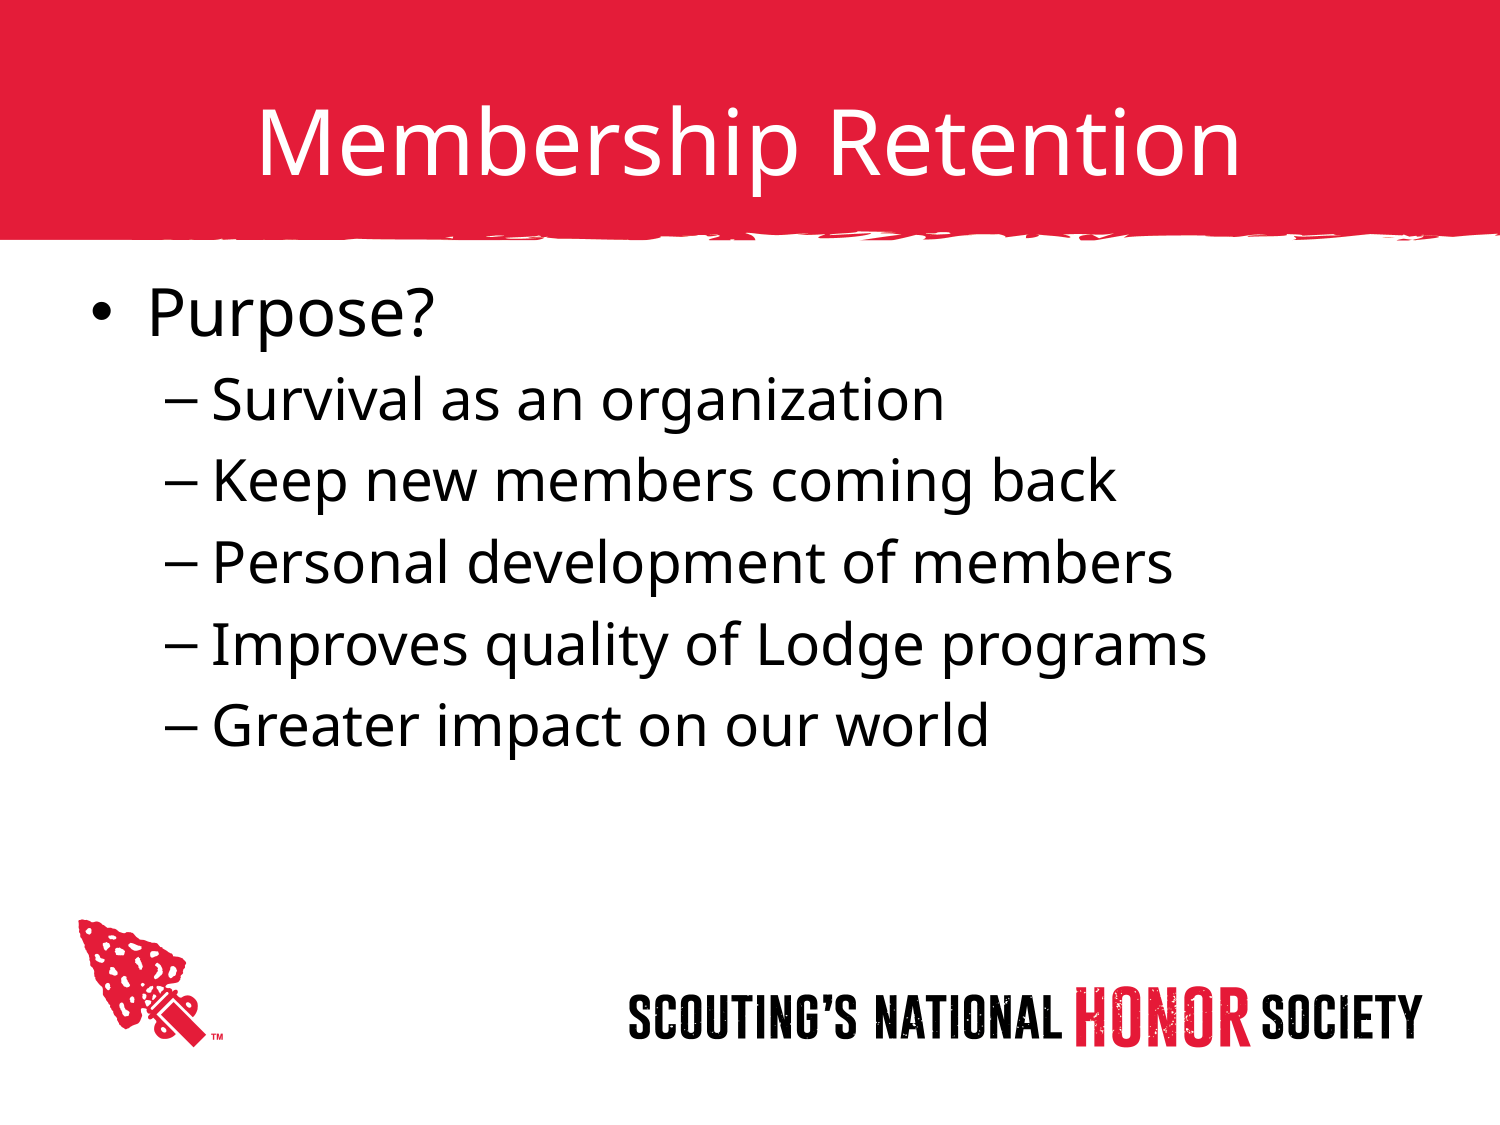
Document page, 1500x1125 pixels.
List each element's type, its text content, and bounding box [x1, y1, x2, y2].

list Purpose? Survival as an organization Keep new members coming back Personal development of members Improves quality of Lodge programs Greater impact on our world [75, 262, 1425, 1005]
picture [0, 0, 1500, 1125]
title Membership Retention [75, 45, 1425, 233]
